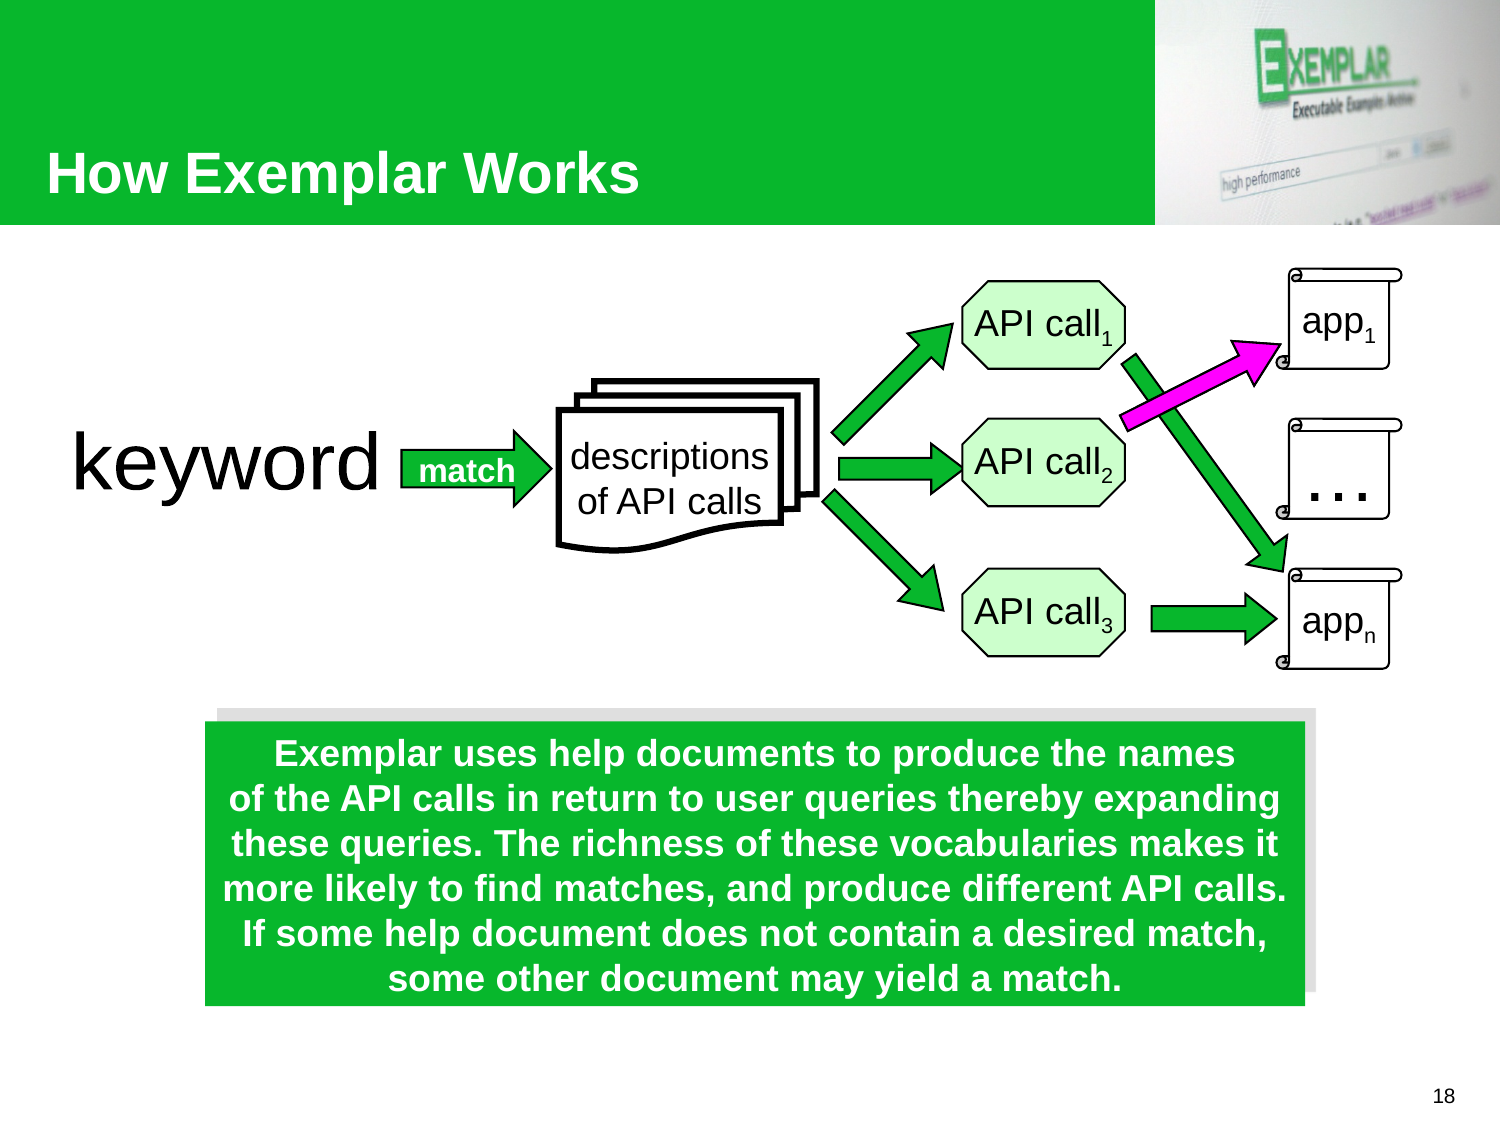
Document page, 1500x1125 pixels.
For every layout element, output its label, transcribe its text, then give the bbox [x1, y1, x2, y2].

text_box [813, 355, 957, 635]
title How Exemplar Works [30, 39, 1122, 213]
text_box Exemplar uses help documents to produce the names of the API calls in return to user queries thereby expanding these queries. The richness of these vocabularies makes it more likely to find matches, and produce different API calls. If some help document does not contain a desired match, some other document may yield a match. [205, 721, 1306, 1007]
picture [1155, 0, 1500, 225]
text_box descriptions of API calls [558, 381, 808, 551]
text_box [1129, 340, 1271, 431]
text_box [1159, 408, 1271, 570]
text_box [1129, 353, 1164, 401]
text_box match [401, 431, 552, 507]
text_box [962, 280, 1126, 657]
text_box [1151, 593, 1271, 644]
slide_number 18 [1191, 1070, 1471, 1116]
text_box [1276, 268, 1402, 669]
